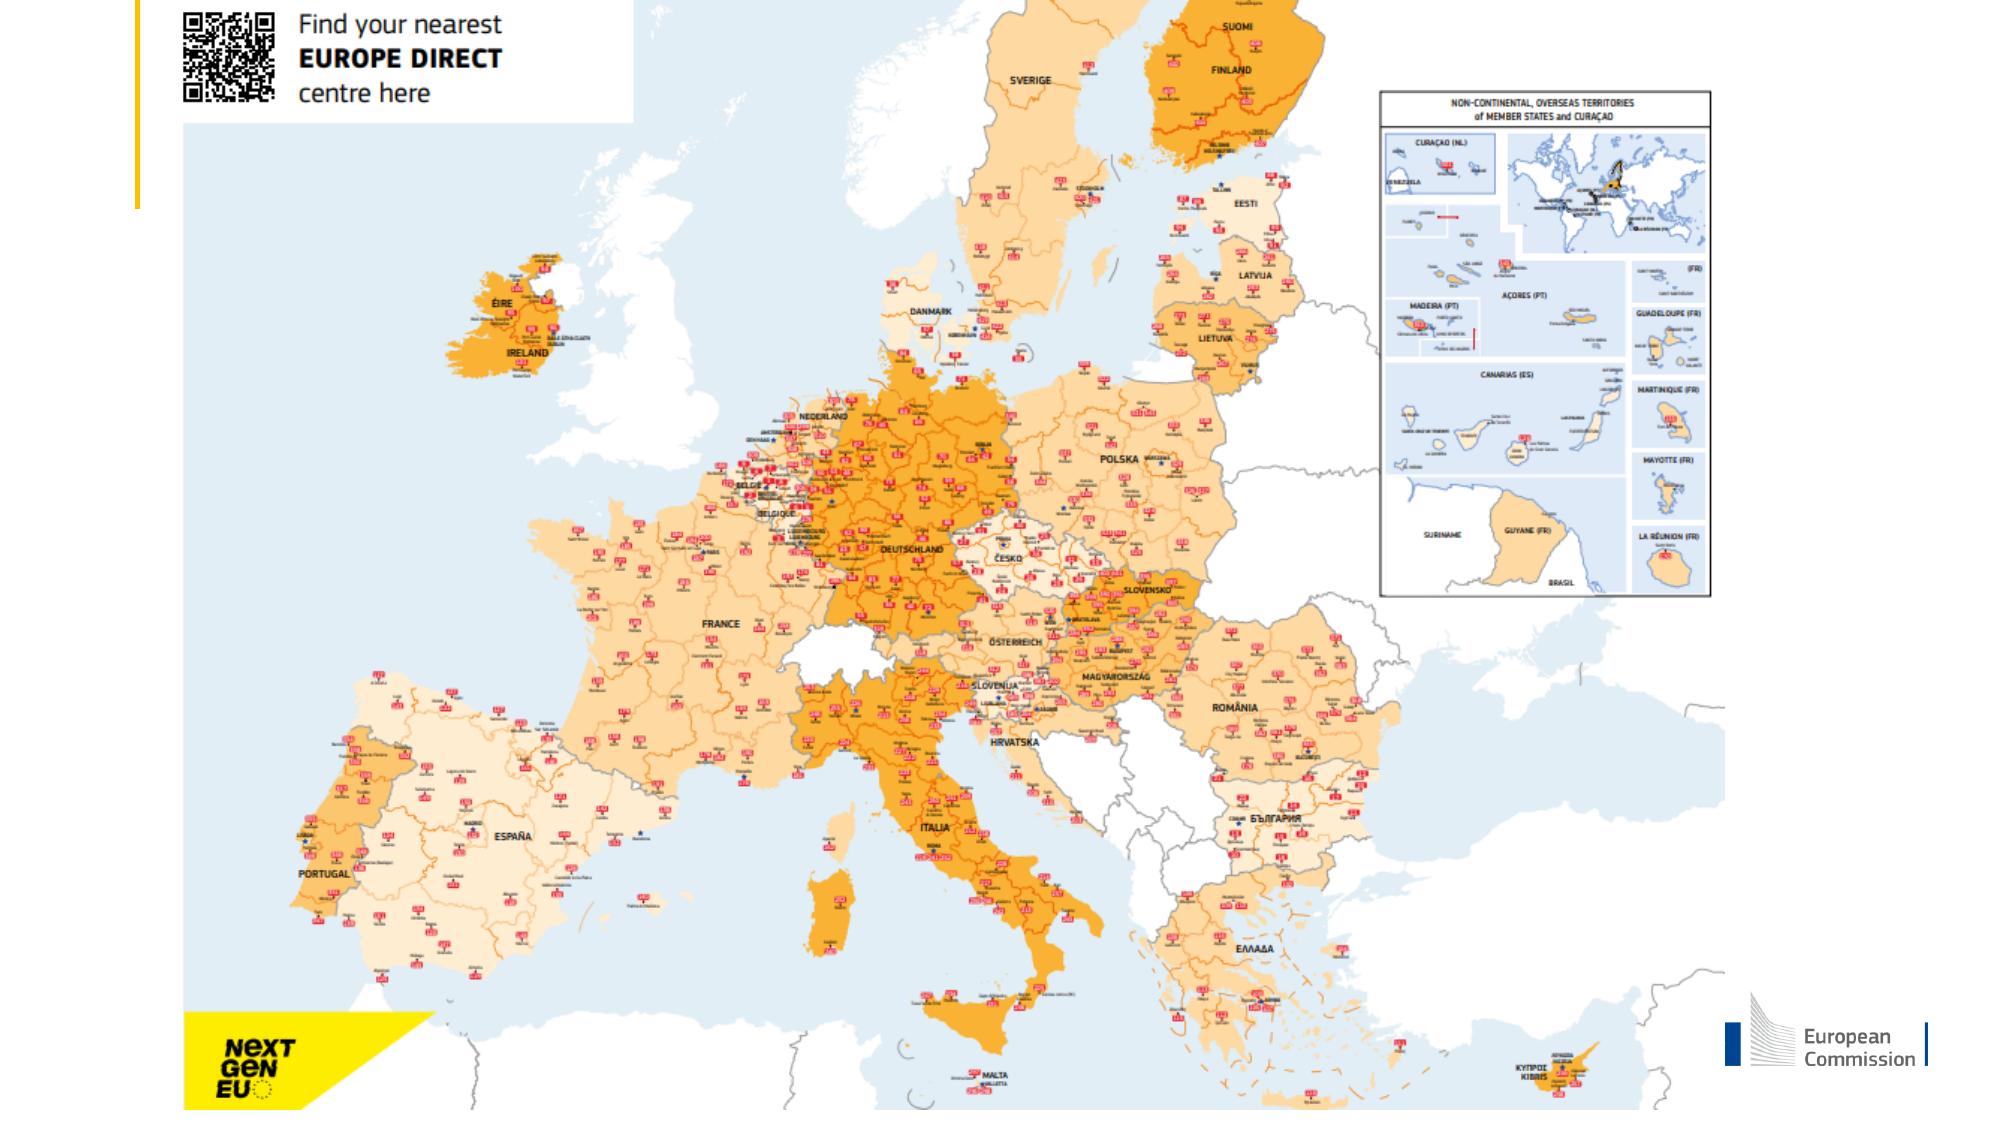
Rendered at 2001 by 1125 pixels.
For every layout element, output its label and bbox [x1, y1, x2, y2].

picture [170, 0, 1928, 1110]
